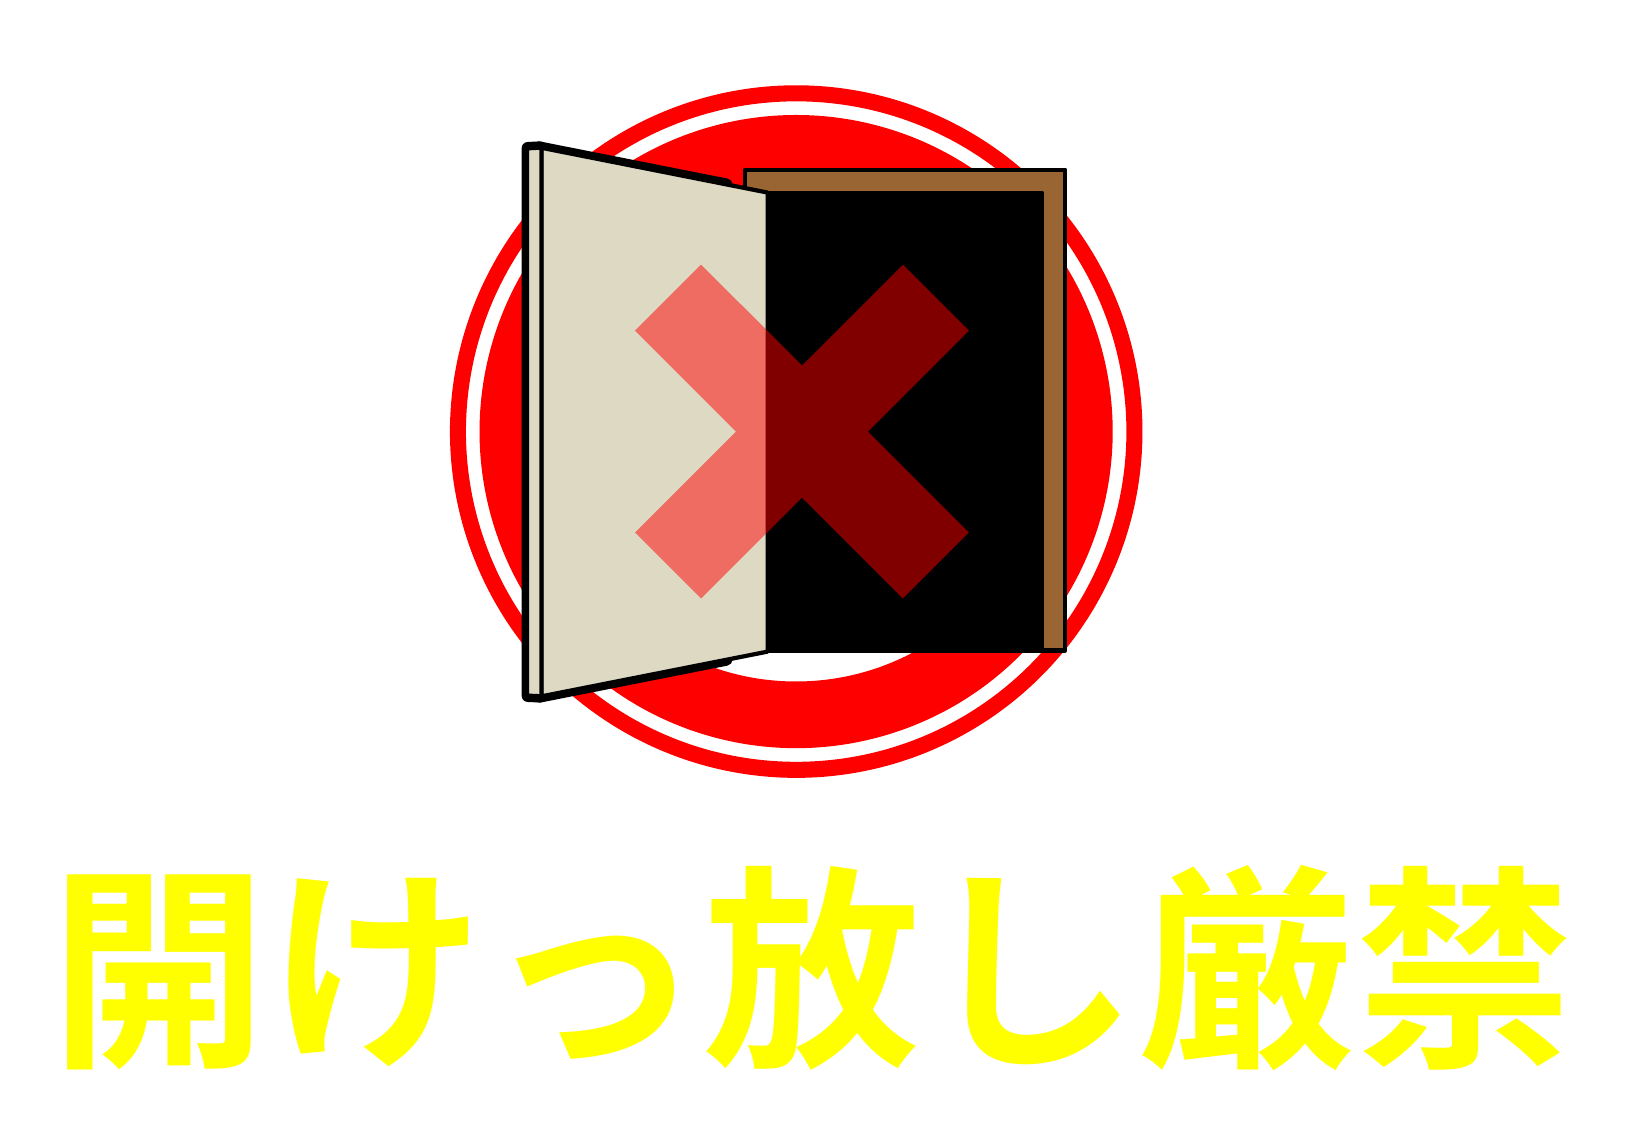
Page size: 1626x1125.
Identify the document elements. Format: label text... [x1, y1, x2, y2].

text_box 開けっ放し厳禁 [0, 826, 1625, 1101]
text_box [449, 85, 1143, 779]
